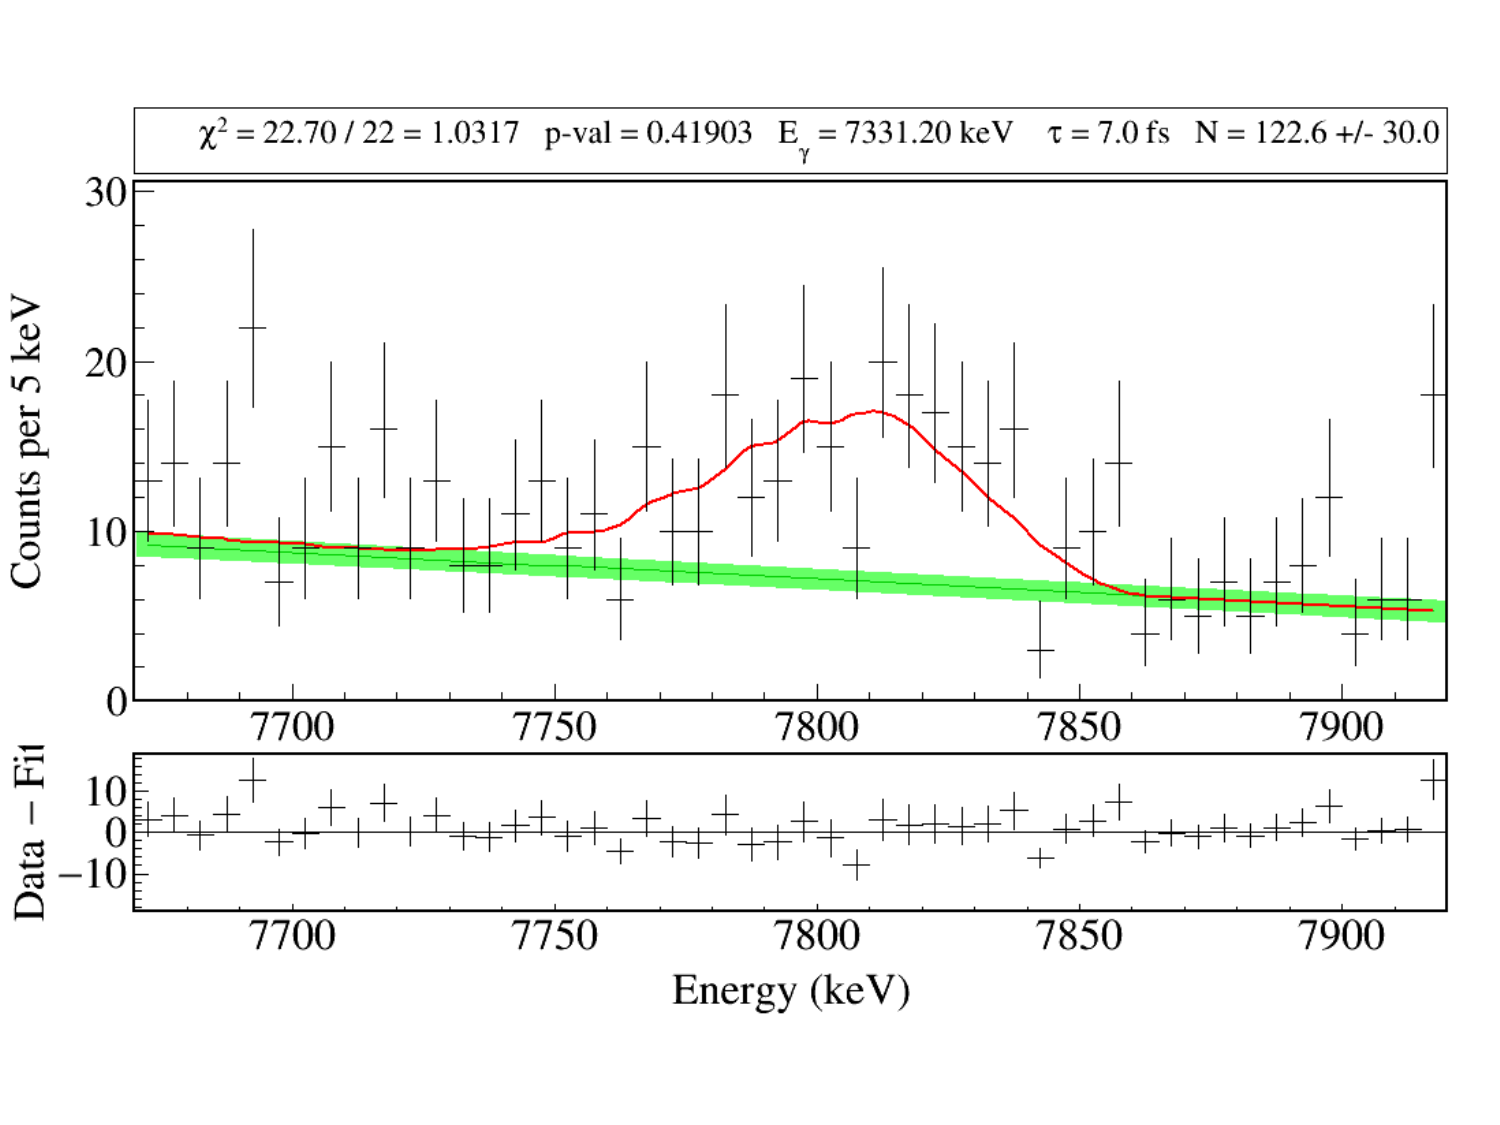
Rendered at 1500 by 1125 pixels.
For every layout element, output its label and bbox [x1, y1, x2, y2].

picture [0, 102, 1500, 1023]
